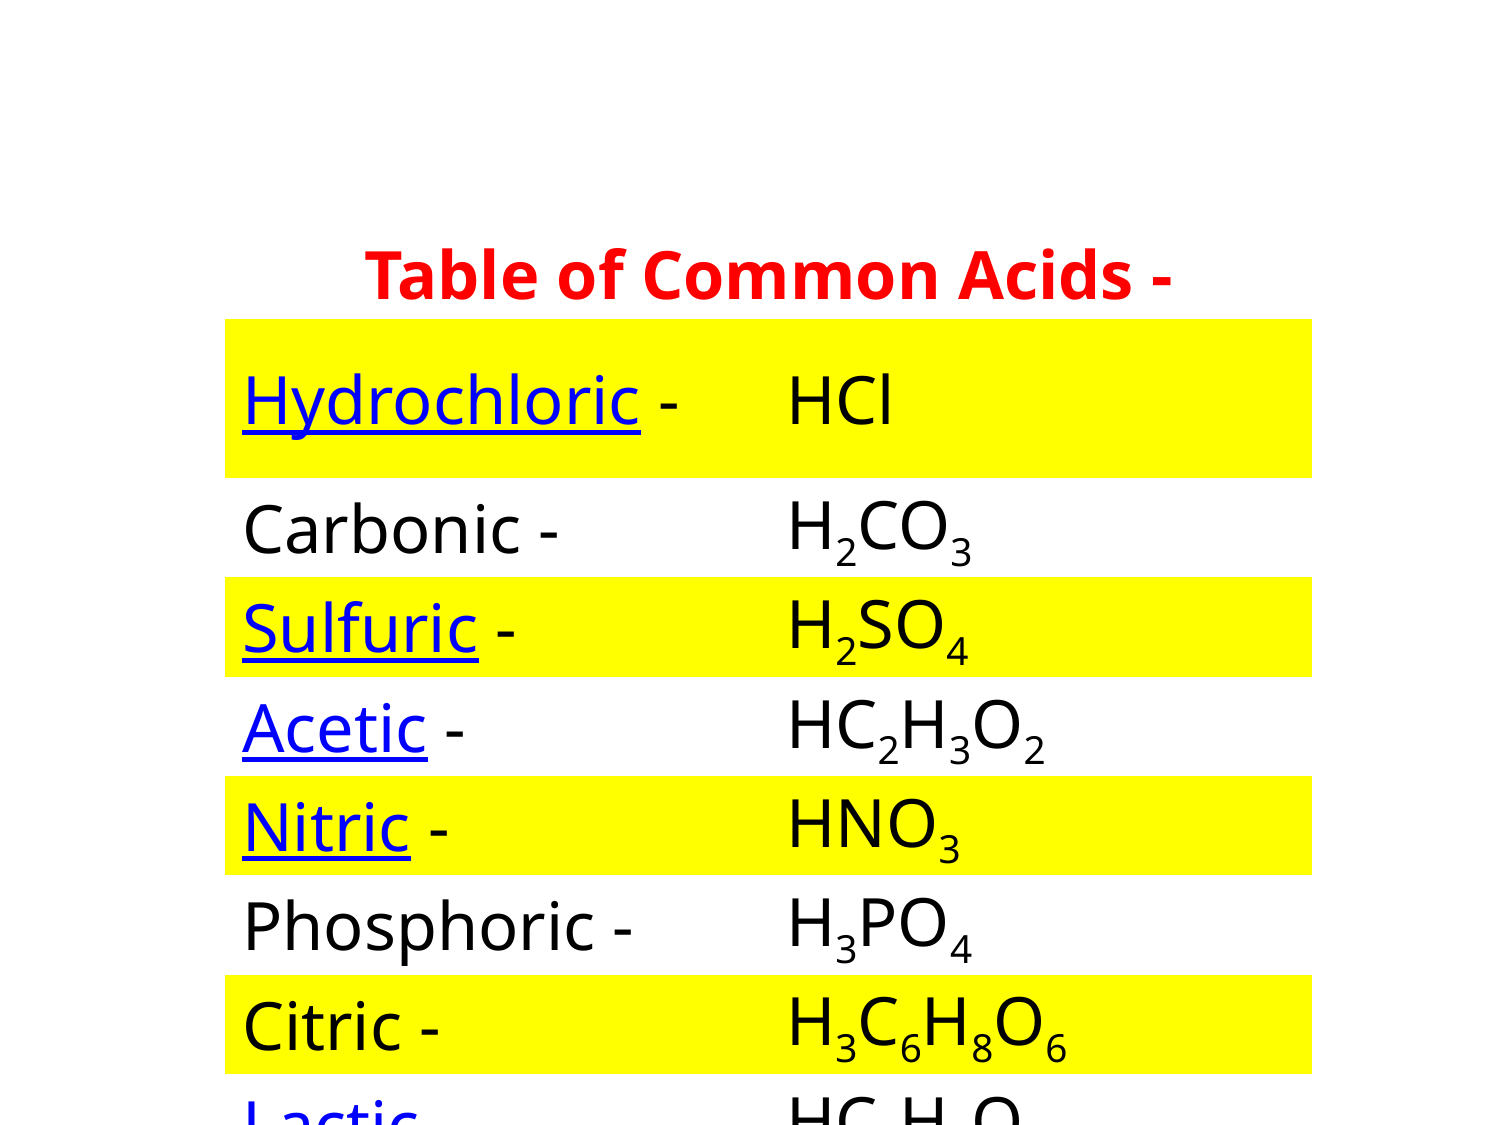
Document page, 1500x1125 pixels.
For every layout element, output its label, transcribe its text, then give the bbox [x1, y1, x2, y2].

table_cell HNO3 [769, 776, 1312, 875]
table_cell Hydrochloric - [225, 319, 769, 478]
table_cell H3PO4 [769, 875, 1312, 975]
table_cell Phosphoric - [225, 875, 769, 975]
table_cell H2SO4 [769, 577, 1312, 677]
table_cell Acetic - [225, 677, 769, 776]
table_cell Sulfuric - [225, 577, 769, 677]
table_cell Lactic - [225, 1074, 769, 1125]
table_cell Carbonic - [225, 478, 769, 577]
table_cell Nitric - [225, 776, 769, 875]
table_cell H2CO3 [769, 478, 1312, 577]
table_cell H3C6H8O6 [769, 975, 1312, 1074]
table_cell HC3H5O [769, 1074, 1312, 1125]
table_cell HC2H3O2 [769, 677, 1312, 776]
table_header Table of Common Acids - [225, 137, 1312, 319]
table_cell Citric - [225, 975, 769, 1074]
table_cell HCl [769, 319, 1312, 478]
